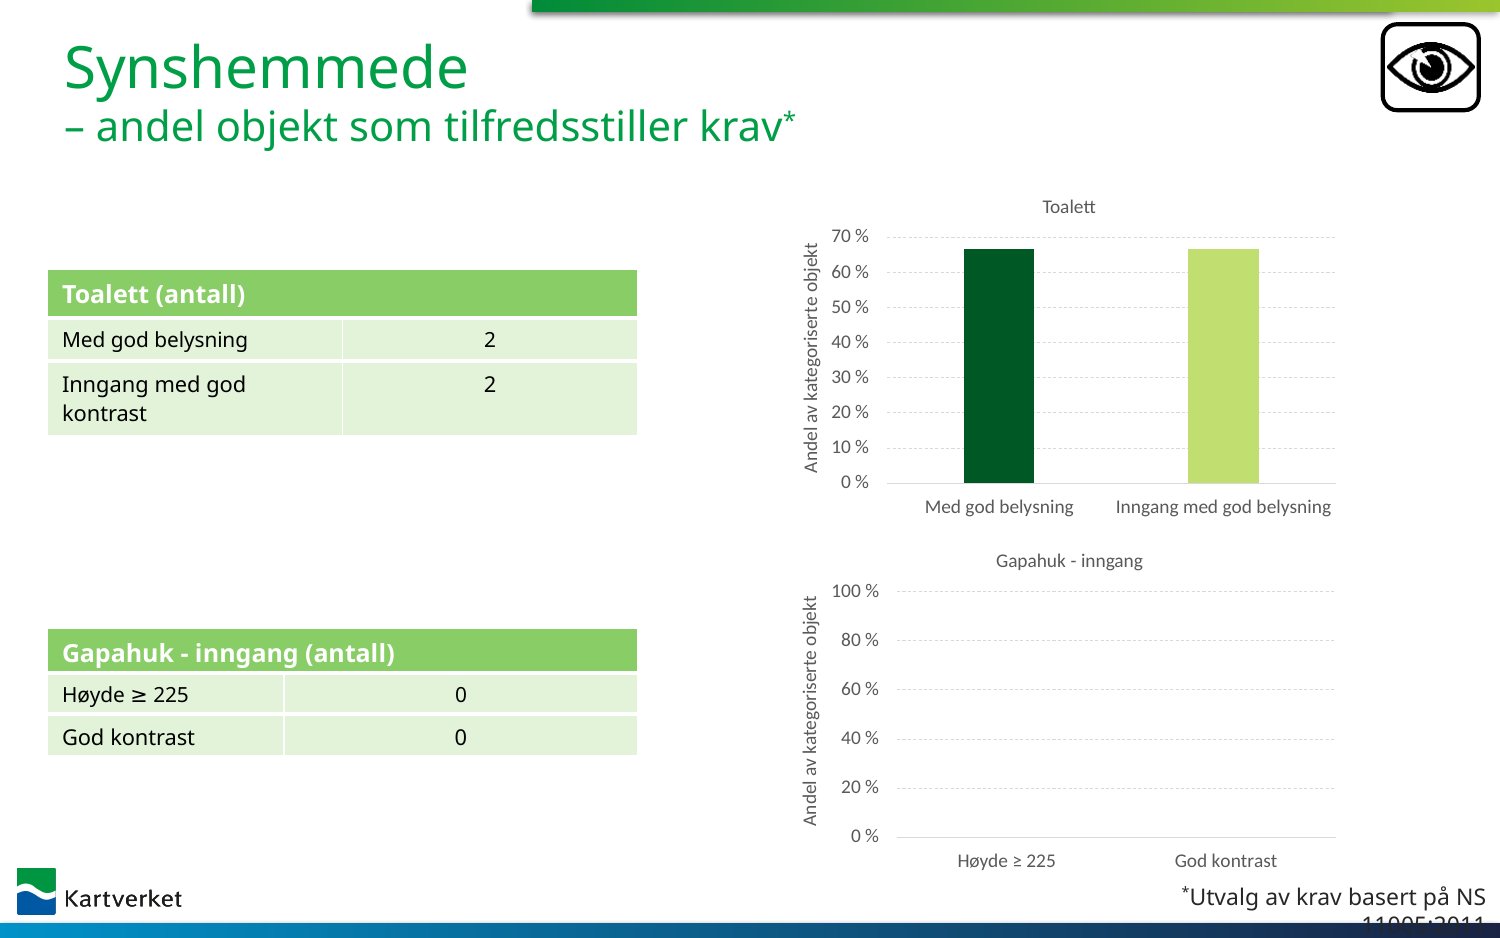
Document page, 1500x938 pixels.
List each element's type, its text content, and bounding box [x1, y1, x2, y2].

table_header Toalett (antall) [48, 270, 637, 316]
picture [791, 541, 1348, 880]
table_cell God kontrast [48, 716, 283, 755]
table_cell 2 [343, 363, 637, 435]
table_header Gapahuk - inngang (antall) [48, 629, 637, 671]
table_cell Høyde ≥ 225 [48, 675, 283, 712]
picture [791, 187, 1348, 526]
table_cell 2 [343, 320, 637, 359]
table_cell Med god belysning [48, 320, 342, 359]
table_cell Inngang med god kontrast [48, 363, 342, 435]
table_cell 0 [285, 675, 637, 712]
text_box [1382, 24, 1480, 111]
text_box *Utvalg av krav basert på NS 11005:2011 [1068, 873, 1500, 938]
table_cell 0 [285, 716, 637, 755]
text_box Synshemmede – andel objekt som tilfredsstiller krav* [49, 24, 1431, 158]
